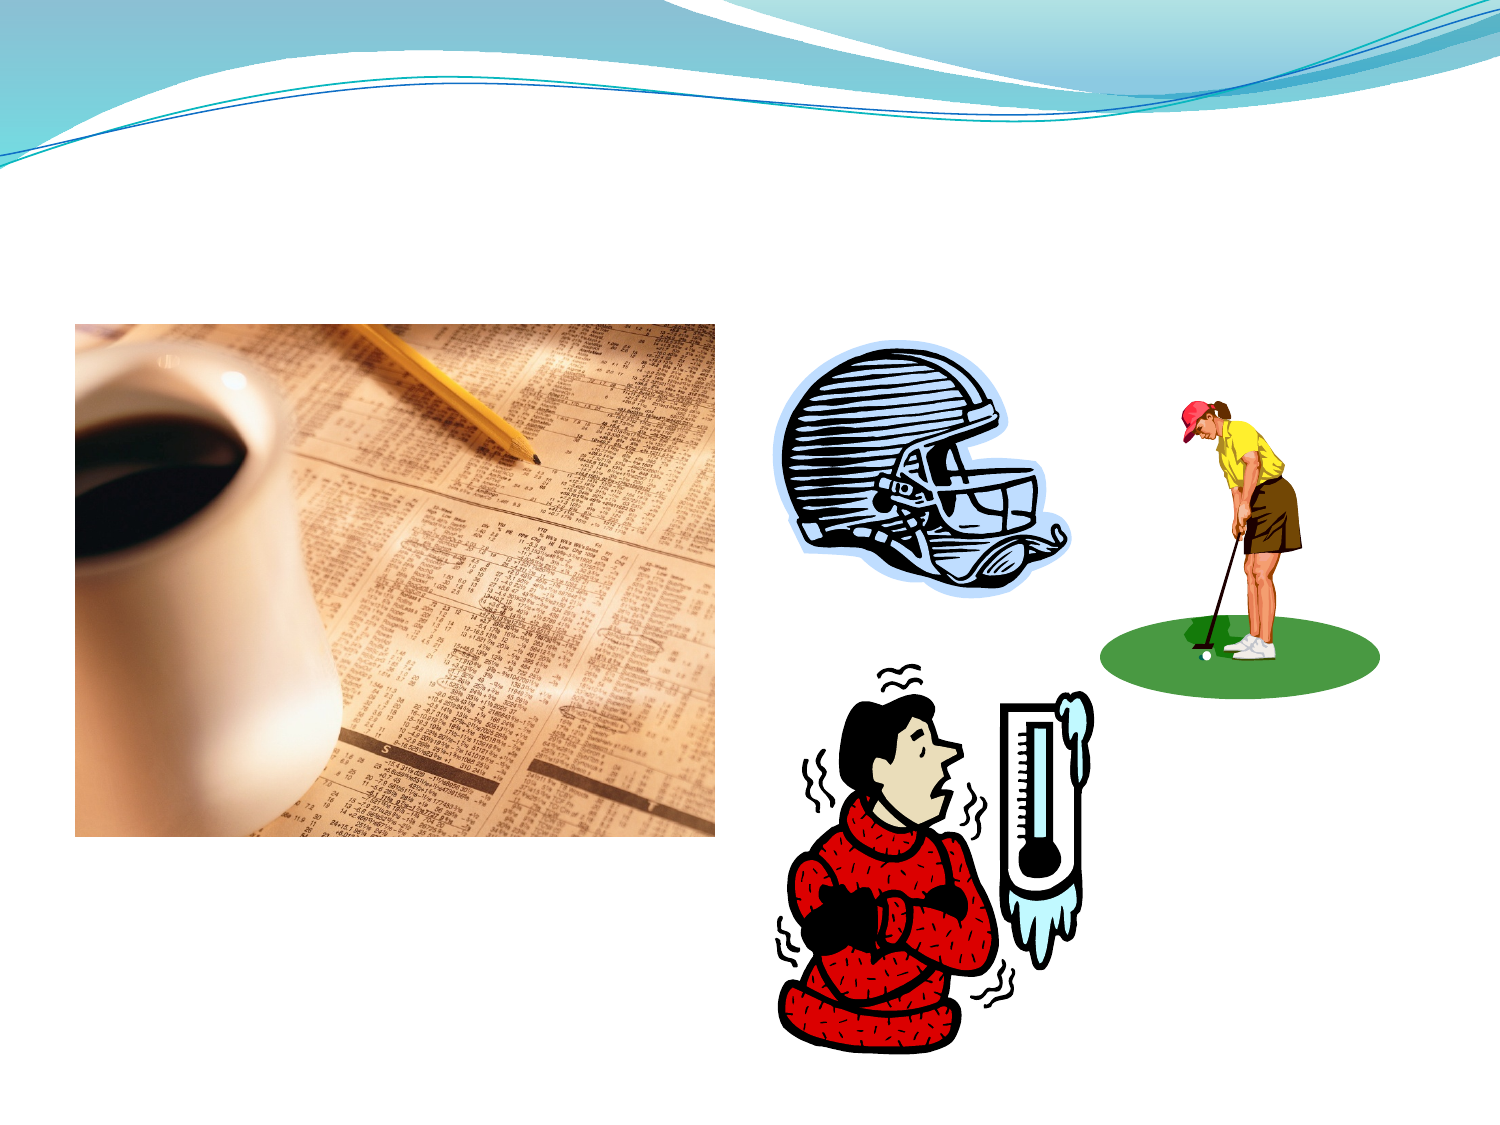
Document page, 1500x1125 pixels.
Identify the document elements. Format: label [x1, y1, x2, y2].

picture [762, 337, 1075, 611]
list [774, 662, 1096, 1057]
picture [1099, 399, 1381, 700]
table_header [1092, 662, 1096, 706]
picture [74, 324, 716, 838]
